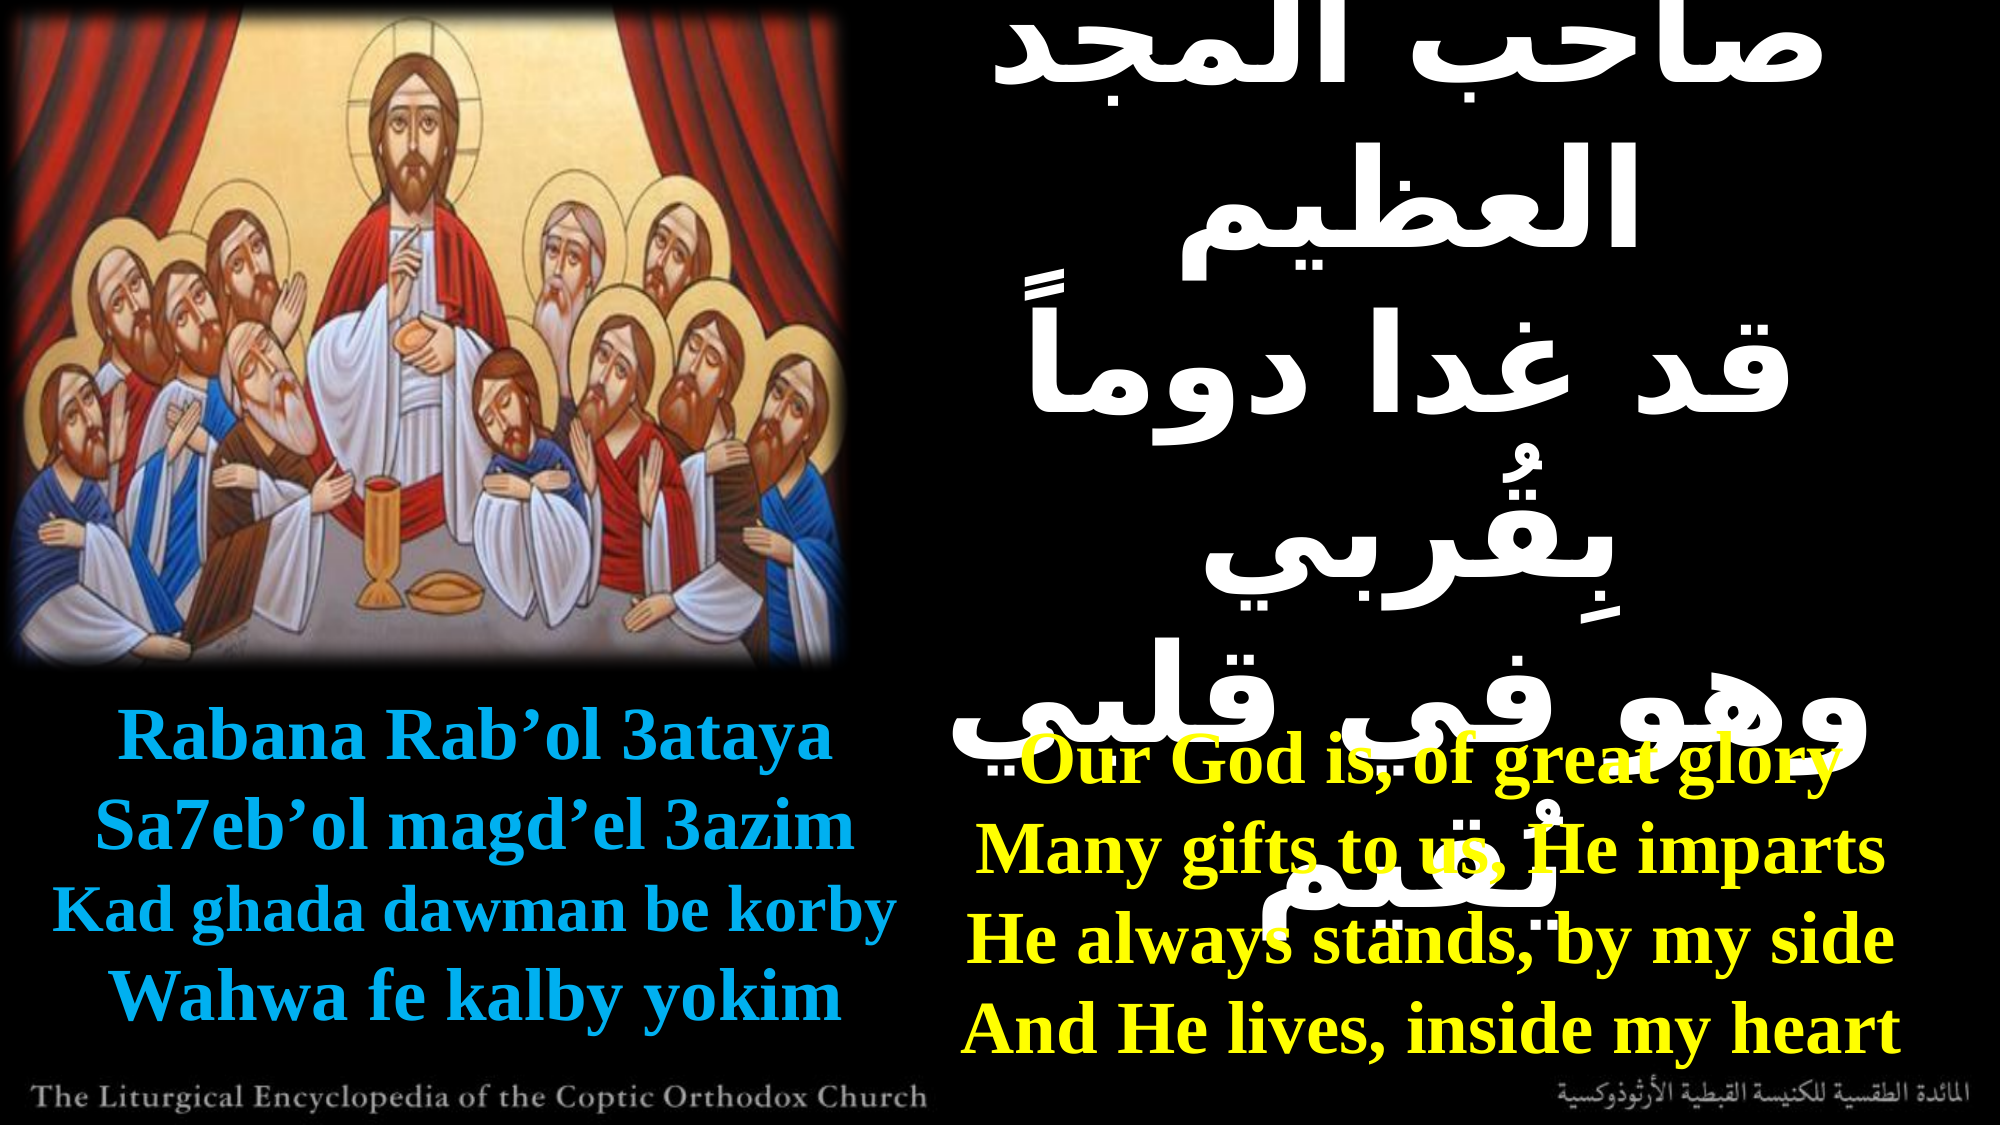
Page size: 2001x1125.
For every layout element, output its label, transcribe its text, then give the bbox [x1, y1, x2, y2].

text_box Rabana Rab’ol 3ataya Sa7eb’ol magd’el 3azim Kad ghada dawman be korby Wahwa fe kalby yokim [17, 677, 934, 1039]
picture [0, 0, 2000, 1125]
text_box ربنا ربُ العطايا صاحب المجد العظيم قد غدا دوماً بِقُربي وهو في قلبي يُقيم [874, 0, 1948, 700]
text_box Our God is, of great glory Many gifts to us, He imparts He always stands, by my side And He lives, inside my heart [894, 700, 1968, 1062]
